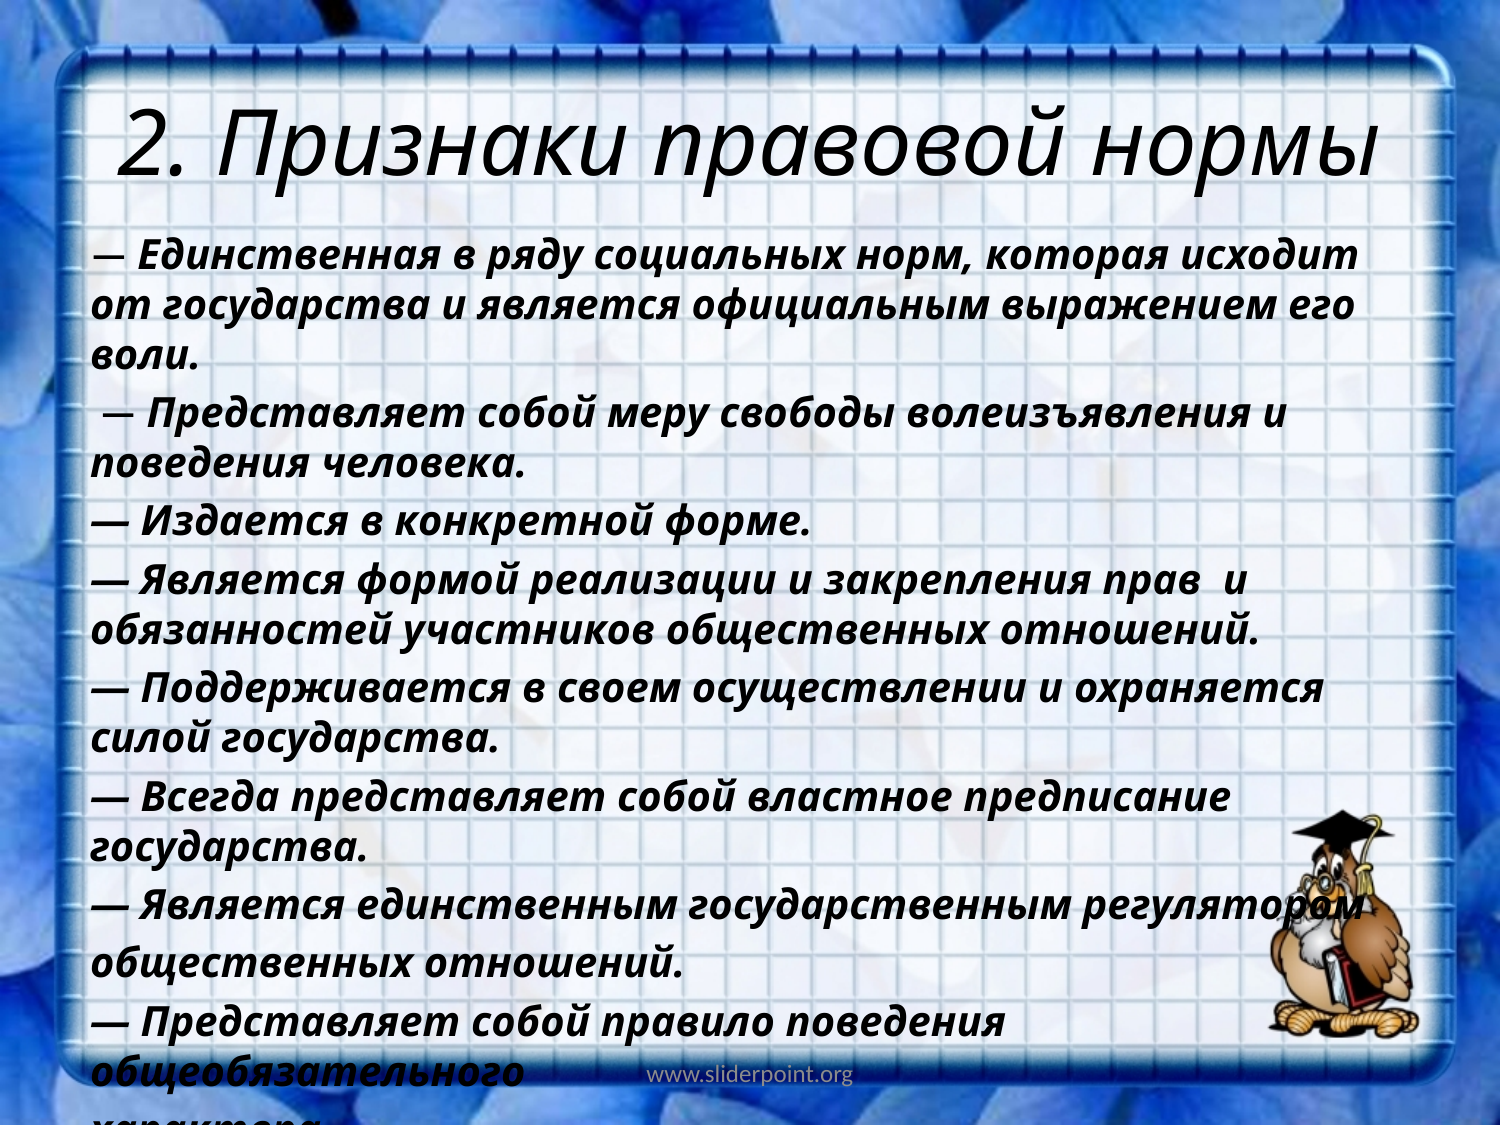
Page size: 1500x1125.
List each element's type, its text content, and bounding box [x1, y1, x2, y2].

title 2. Признаки правовой нормы [75, 45, 1425, 219]
picture [0, 0, 1500, 1125]
list — Единственная в ряду социальных норм, которая исходит от государства и является официальным выражением его воли. — Представляет собой меру свободы волеизъявления и поведения человека. — Издается в конкретной форме. — Является формой реализации и закрепления прав и обязанностей участников общественных отношений. — Поддерживается в своем осуществлении и охраняется силой государства. — Всегда представляет собой властное предписание государства. — Является единственным государственным регулятором общественных отношений. — Представляет собой правило поведения общеобязательного характера. [75, 219, 1425, 1005]
footer www.sliderpoint.org [512, 1042, 988, 1103]
